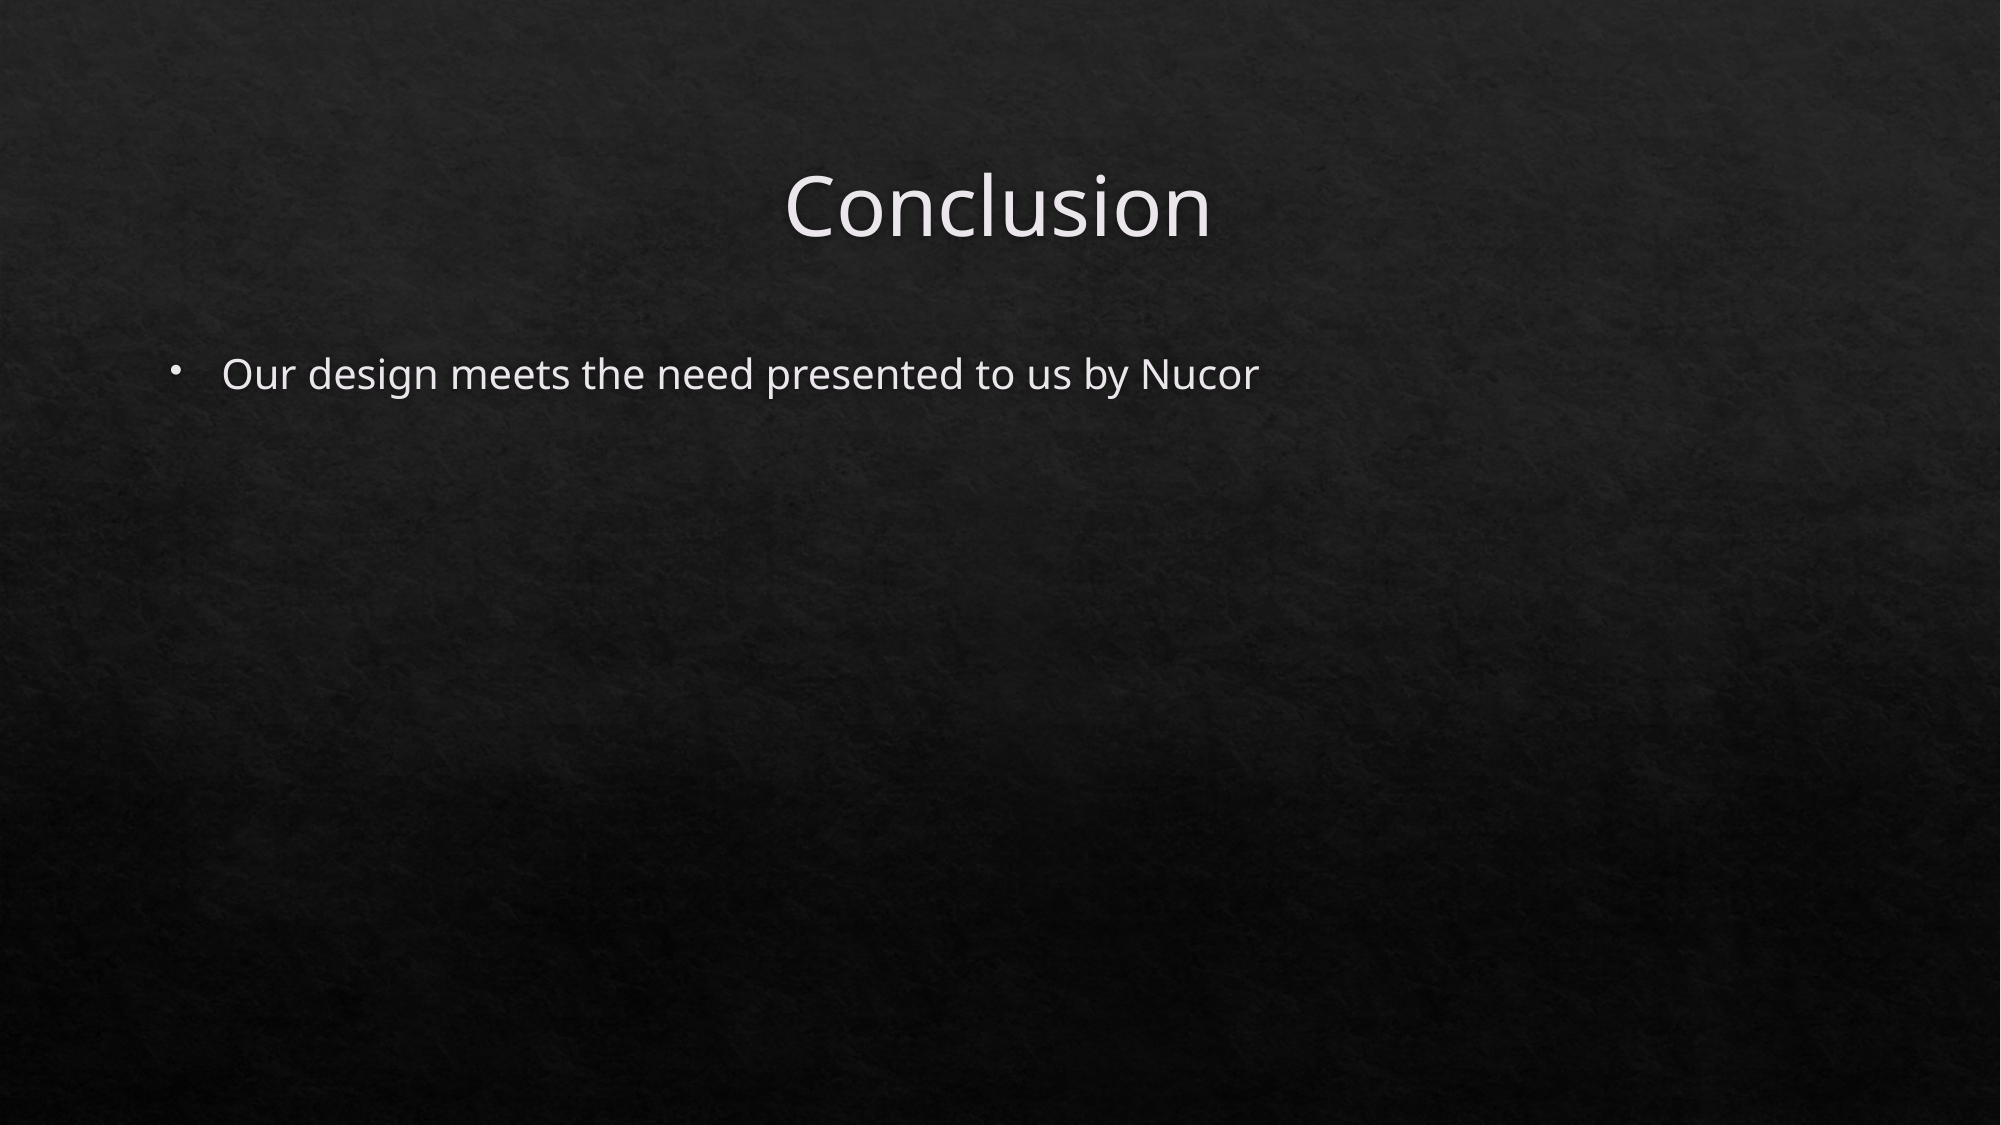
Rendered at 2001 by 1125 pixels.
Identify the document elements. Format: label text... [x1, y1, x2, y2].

list Our design meets the need presented to us by Nucor [149, 340, 1849, 950]
title Conclusion [149, 99, 1849, 307]
